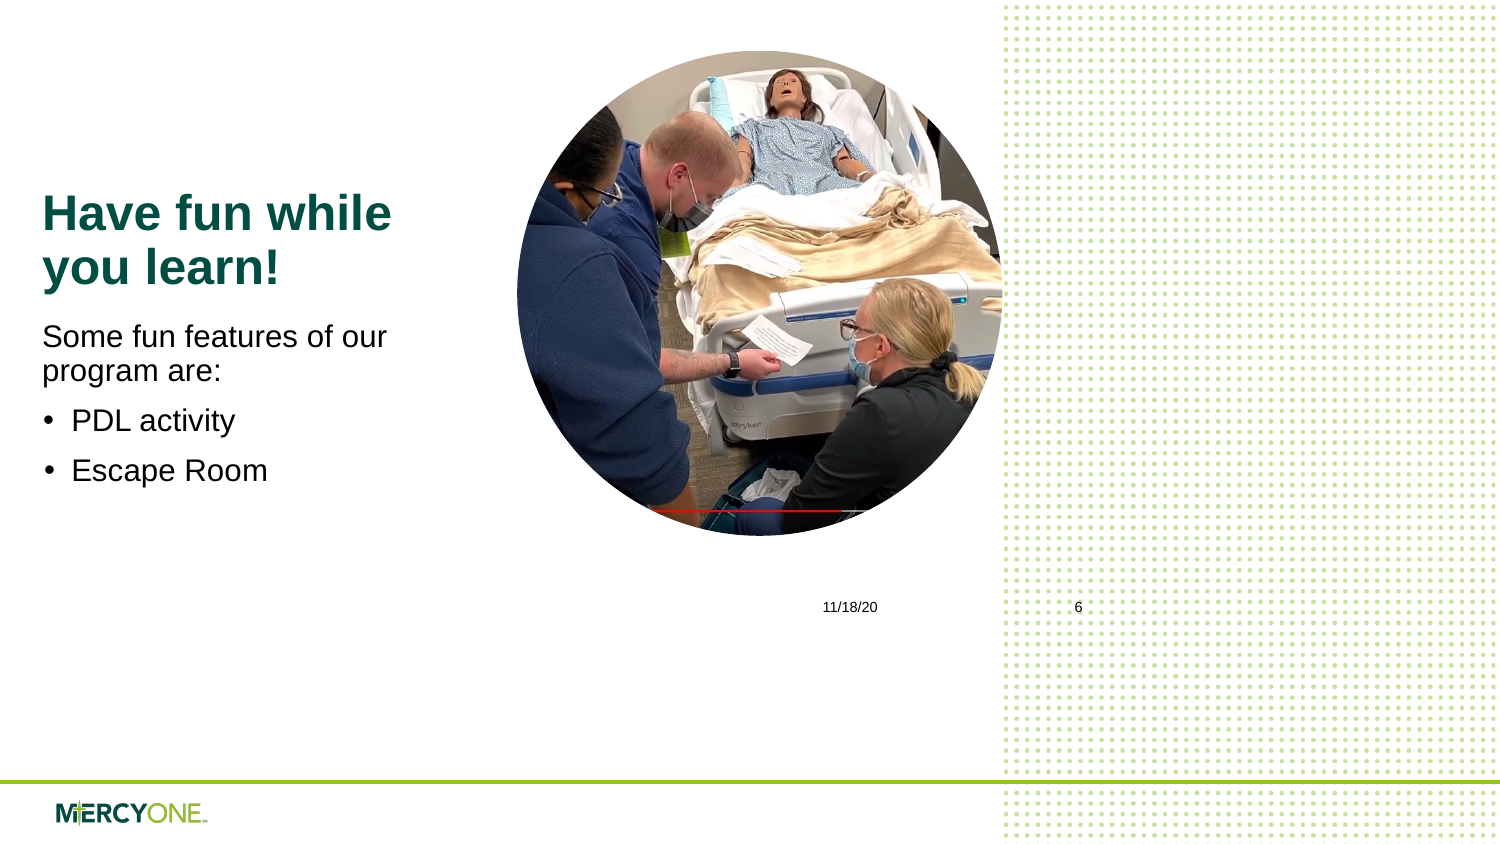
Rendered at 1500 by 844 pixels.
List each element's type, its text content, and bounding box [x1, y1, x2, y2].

title Have fun while you learn! [42, 210, 486, 296]
list Some fun features of our program are: PDL activity Escape Room [42, 320, 486, 497]
picture [0, 0, 1500, 780]
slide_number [822, 599, 907, 613]
slide_number 6 [1040, 599, 1083, 613]
picture [0, 784, 1500, 844]
